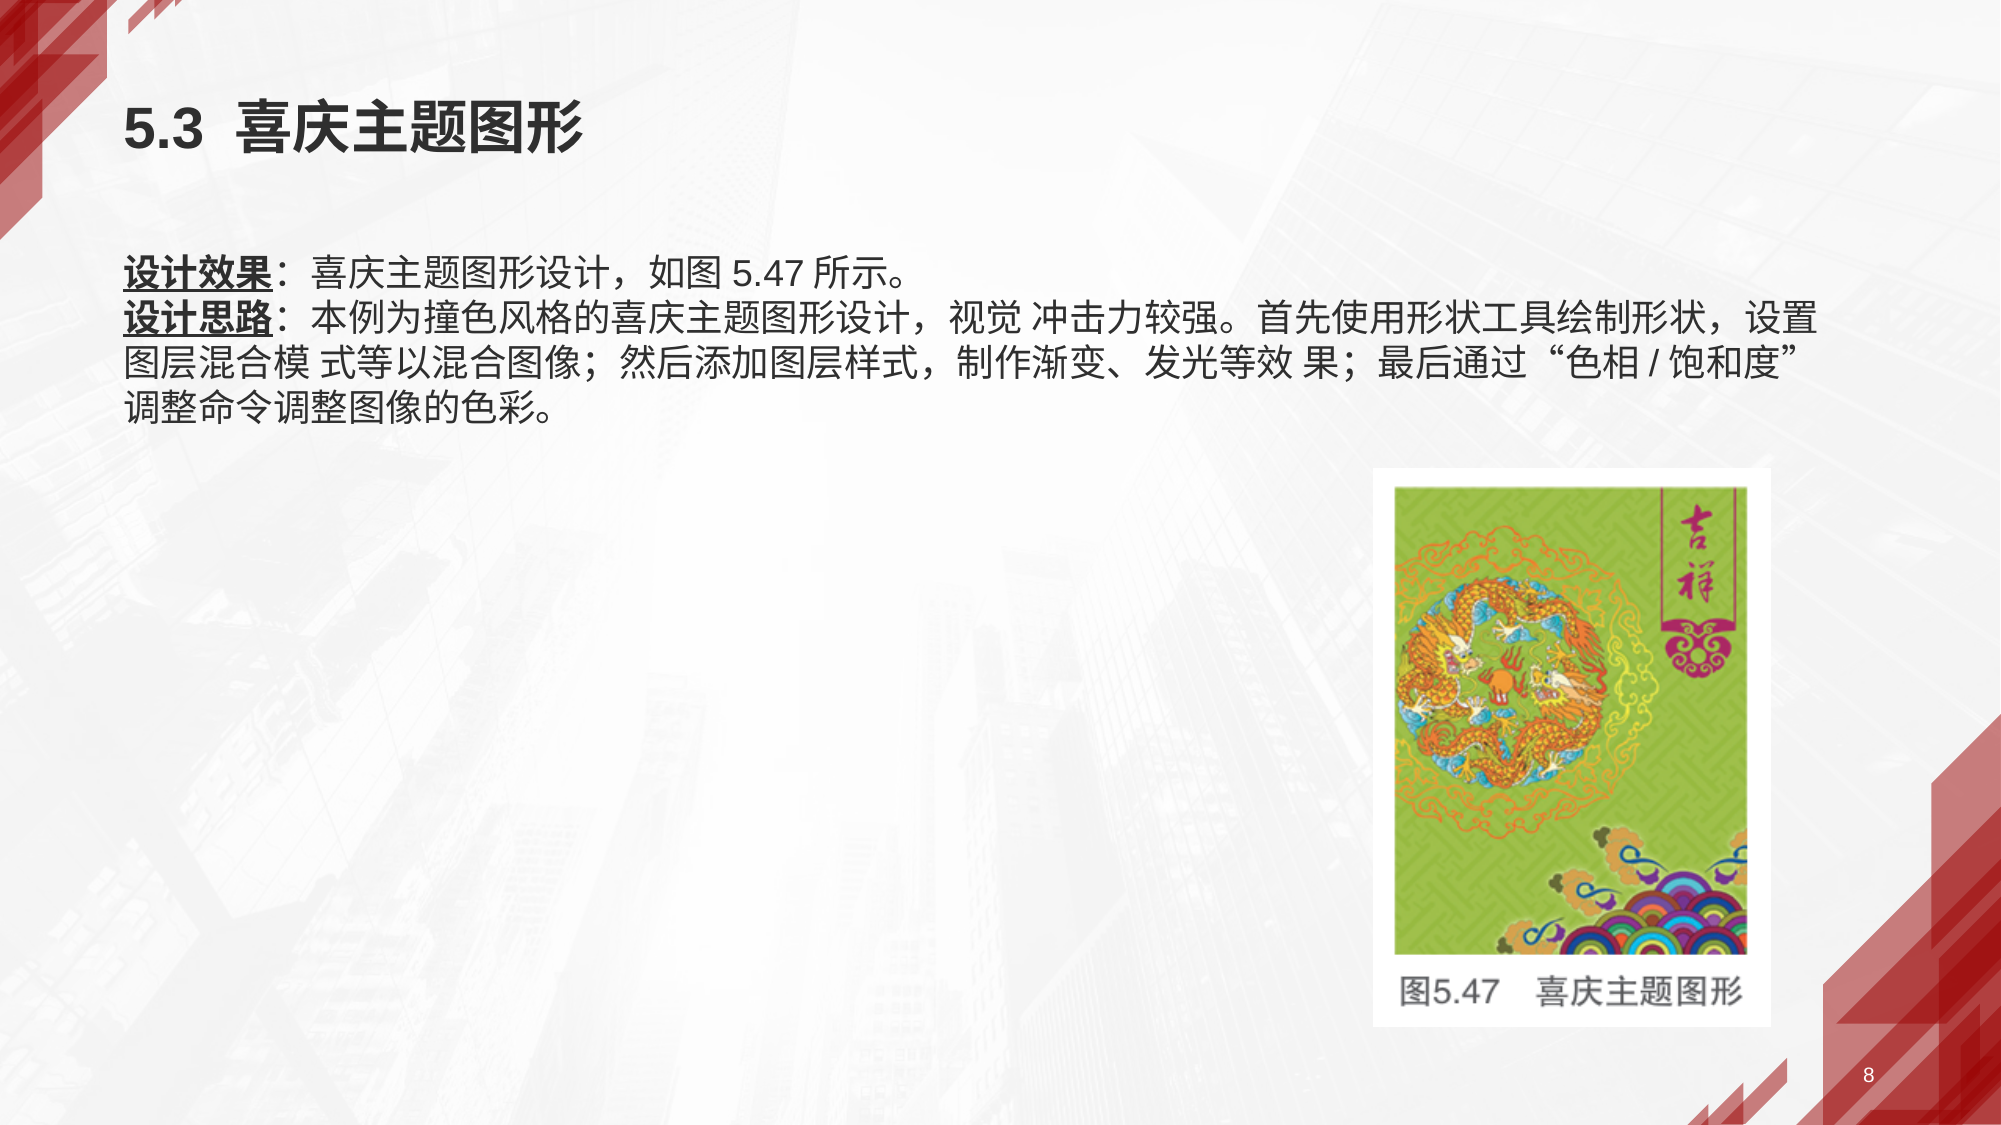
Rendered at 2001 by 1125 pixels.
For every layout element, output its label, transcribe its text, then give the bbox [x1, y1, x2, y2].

slide_number 8 [1452, 1056, 1890, 1092]
title 5.3 喜庆主题图形 [108, 81, 1890, 169]
picture [1373, 468, 1771, 1027]
text_box 设计效果：喜庆主题图形设计，如图5.47所示。 设计思路：本例为撞色风格的喜庆主题图形设计，视觉 冲击力较强。首先使用形状工具绘制形状，设置图层混合模 式等以混合图像；然后添加图层样式，制作渐变、发光等效 果；最后通过“色相/饱和度”调整命令调整图像的色彩。 [108, 241, 1867, 437]
